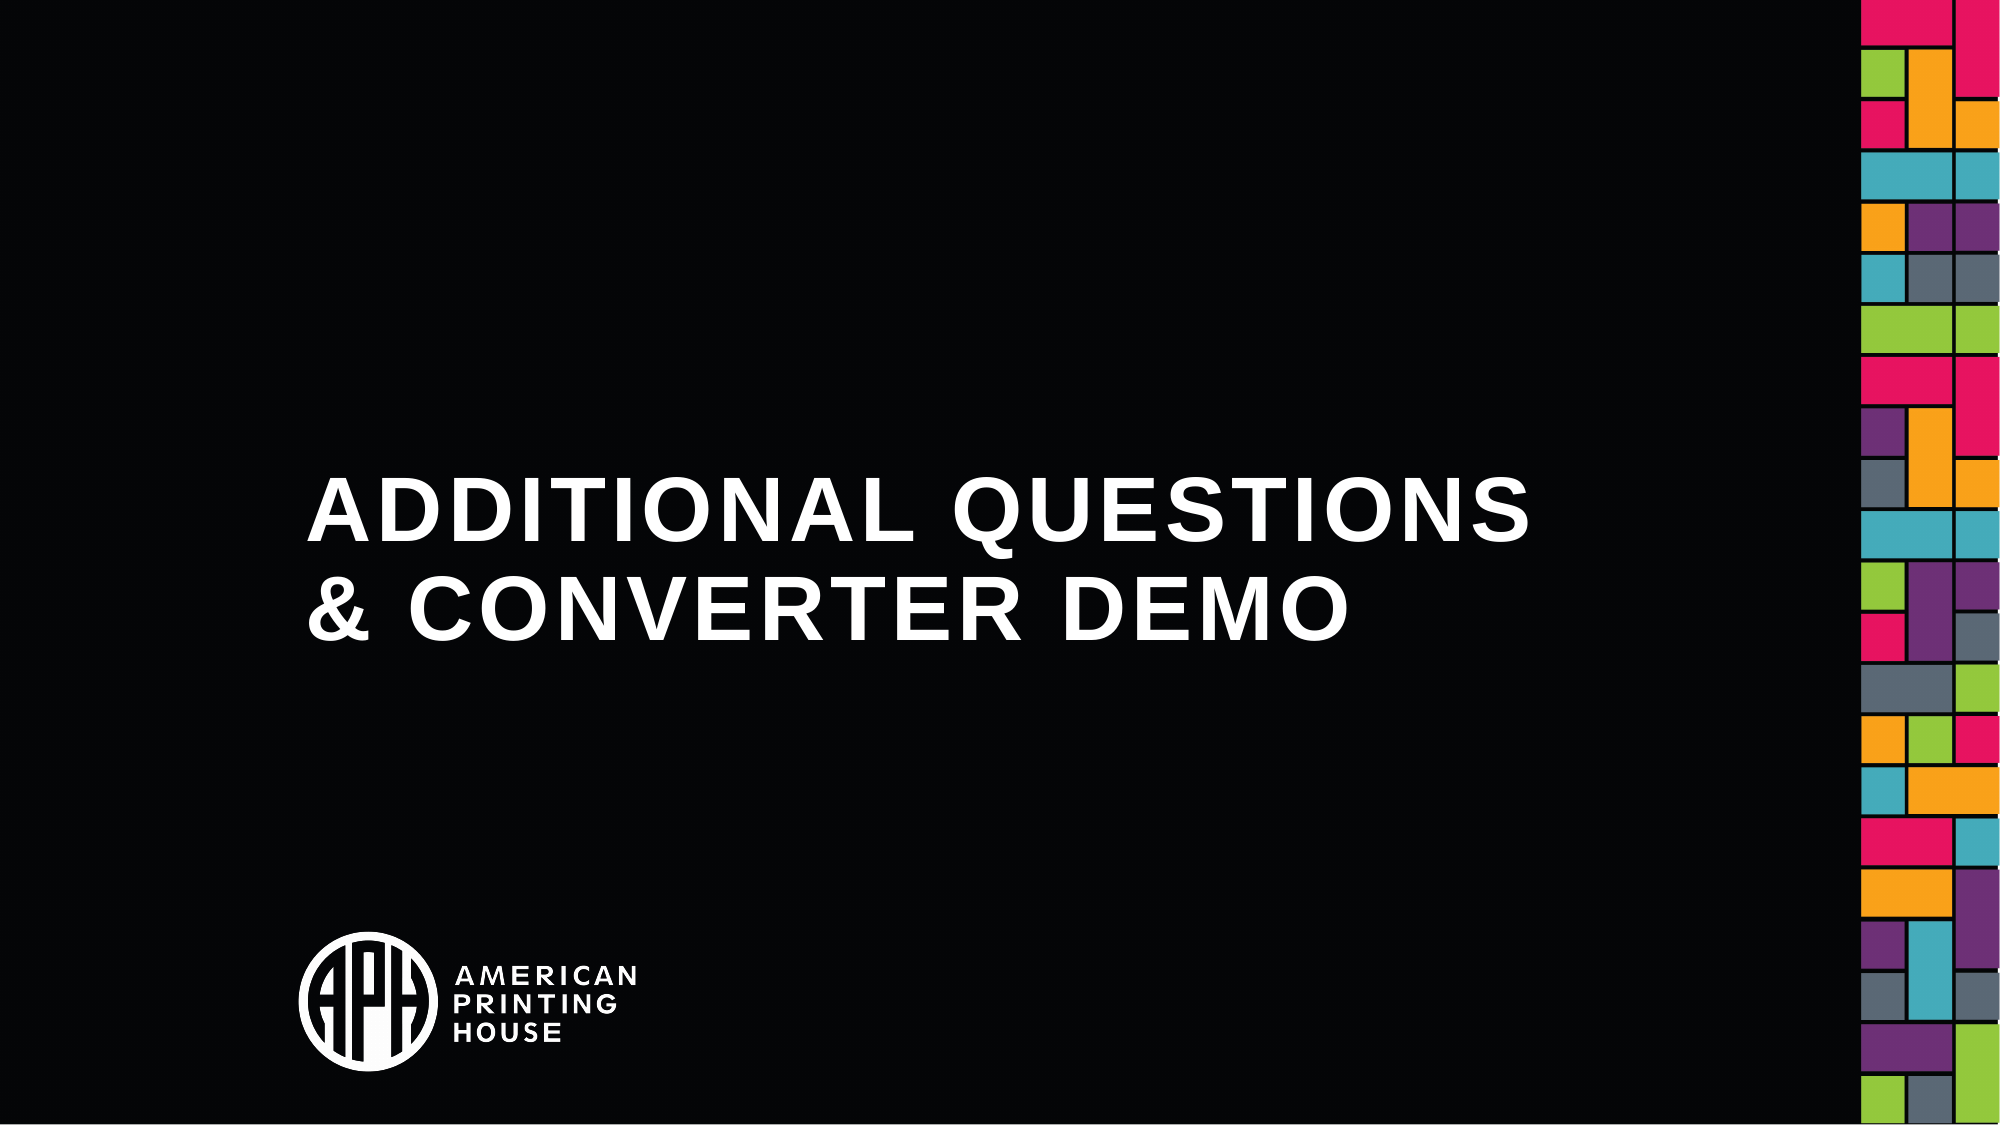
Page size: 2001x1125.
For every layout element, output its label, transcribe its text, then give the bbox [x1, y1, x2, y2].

title Additional Questions & Converter Demo [290, 454, 1574, 666]
picture [0, 0, 2001, 1125]
